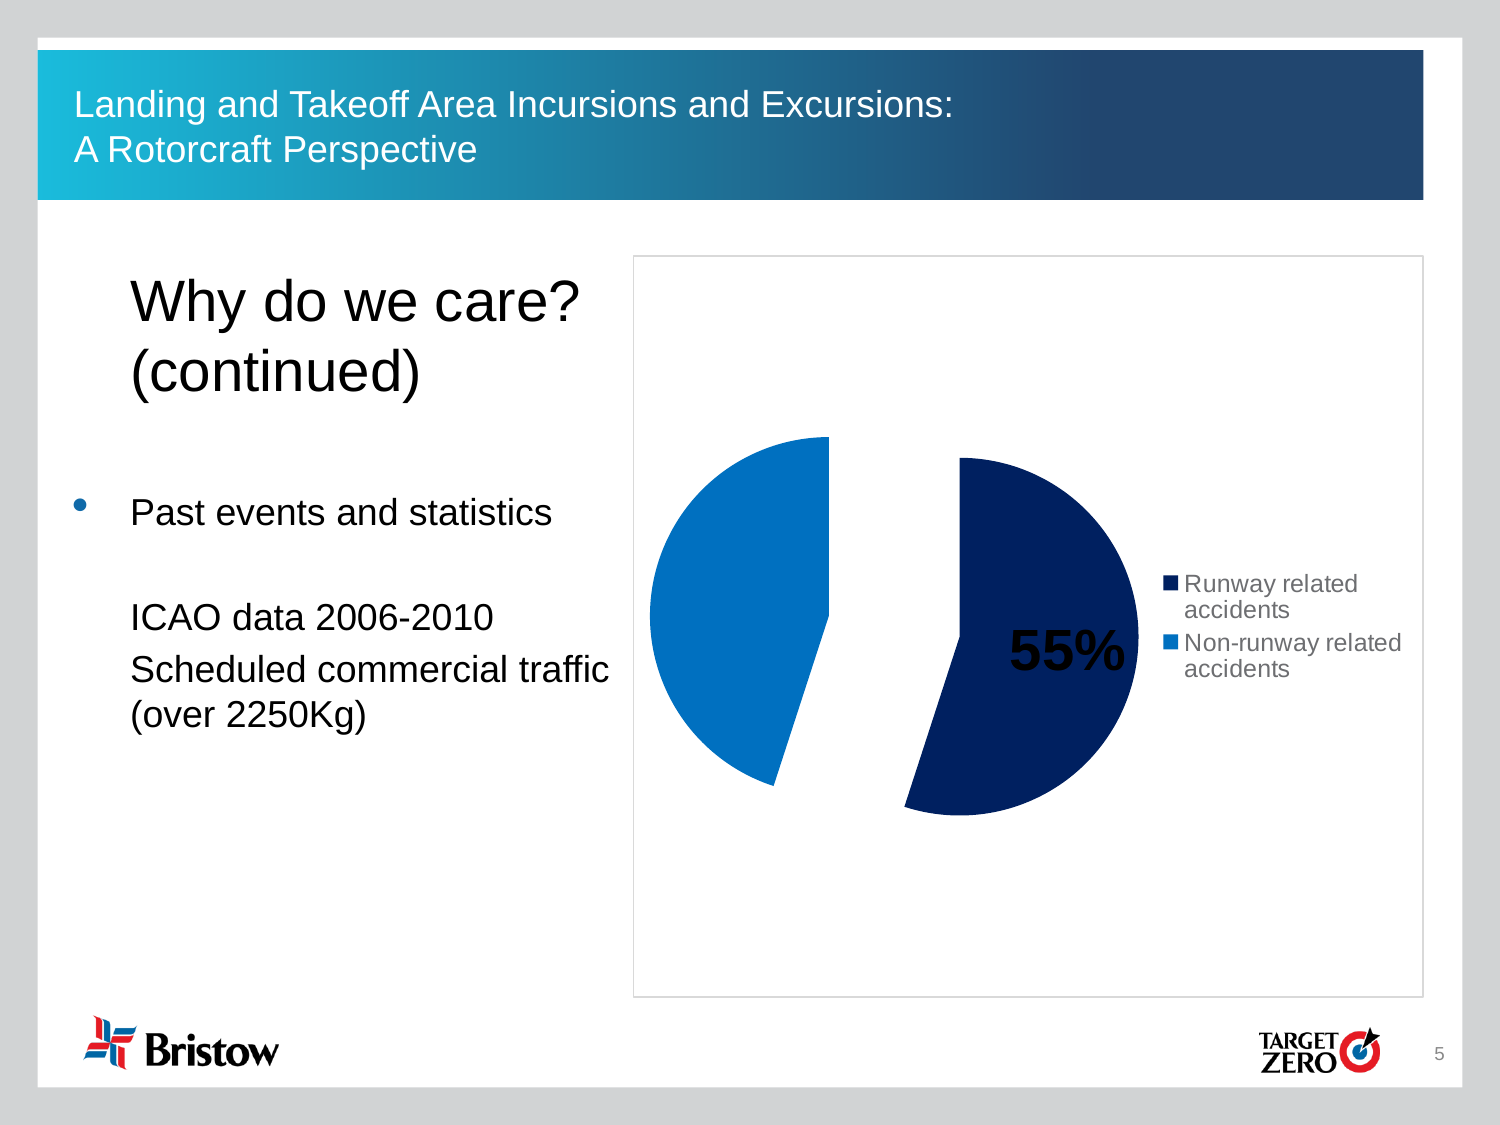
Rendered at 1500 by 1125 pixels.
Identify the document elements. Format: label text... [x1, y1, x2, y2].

chart [632, 254, 1425, 998]
picture [83, 1015, 279, 1070]
text_box Landing and Takeoff Area Incursions and Excursions: A Rotorcraft Perspective [73, 50, 1424, 200]
text_box Why do we care? (continued) Past events and statistics ICAO data 2006-2010 Scheduled commercial traffic (over 2250Kg) [73, 255, 630, 998]
picture [1259, 1027, 1380, 1073]
